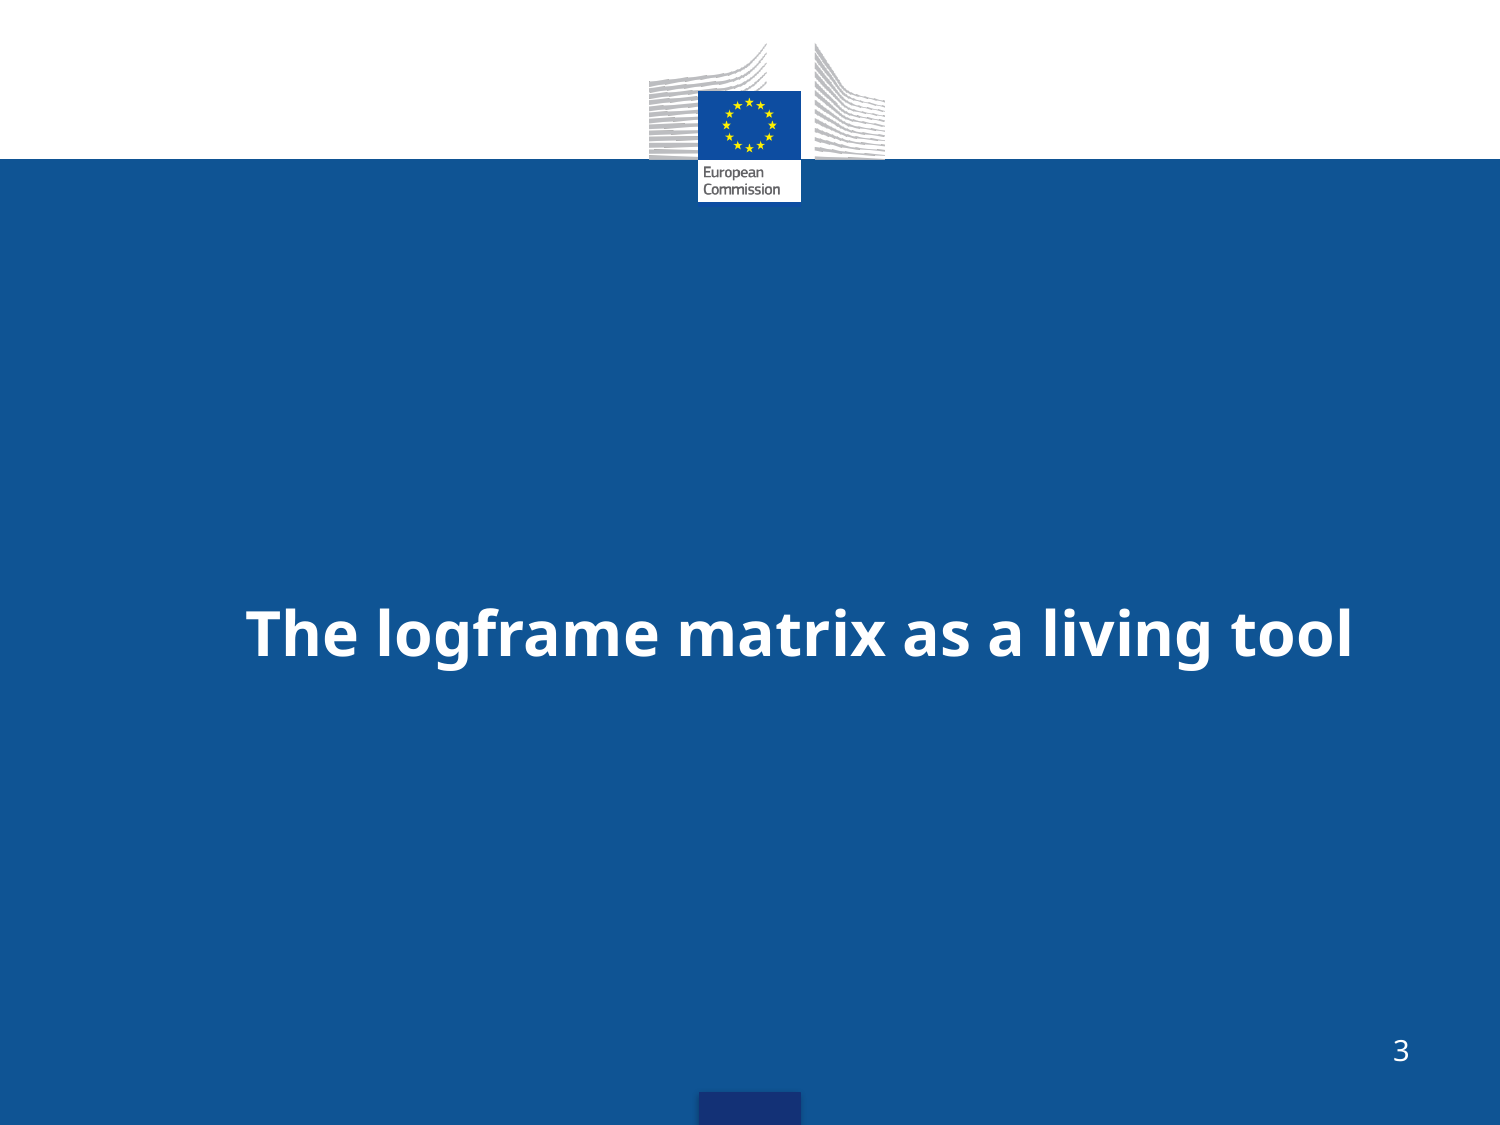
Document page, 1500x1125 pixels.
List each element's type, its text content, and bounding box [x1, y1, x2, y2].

subtitle The logframe matrix as a living tool [100, 585, 1500, 870]
slide_number 3 [1074, 1024, 1426, 1103]
